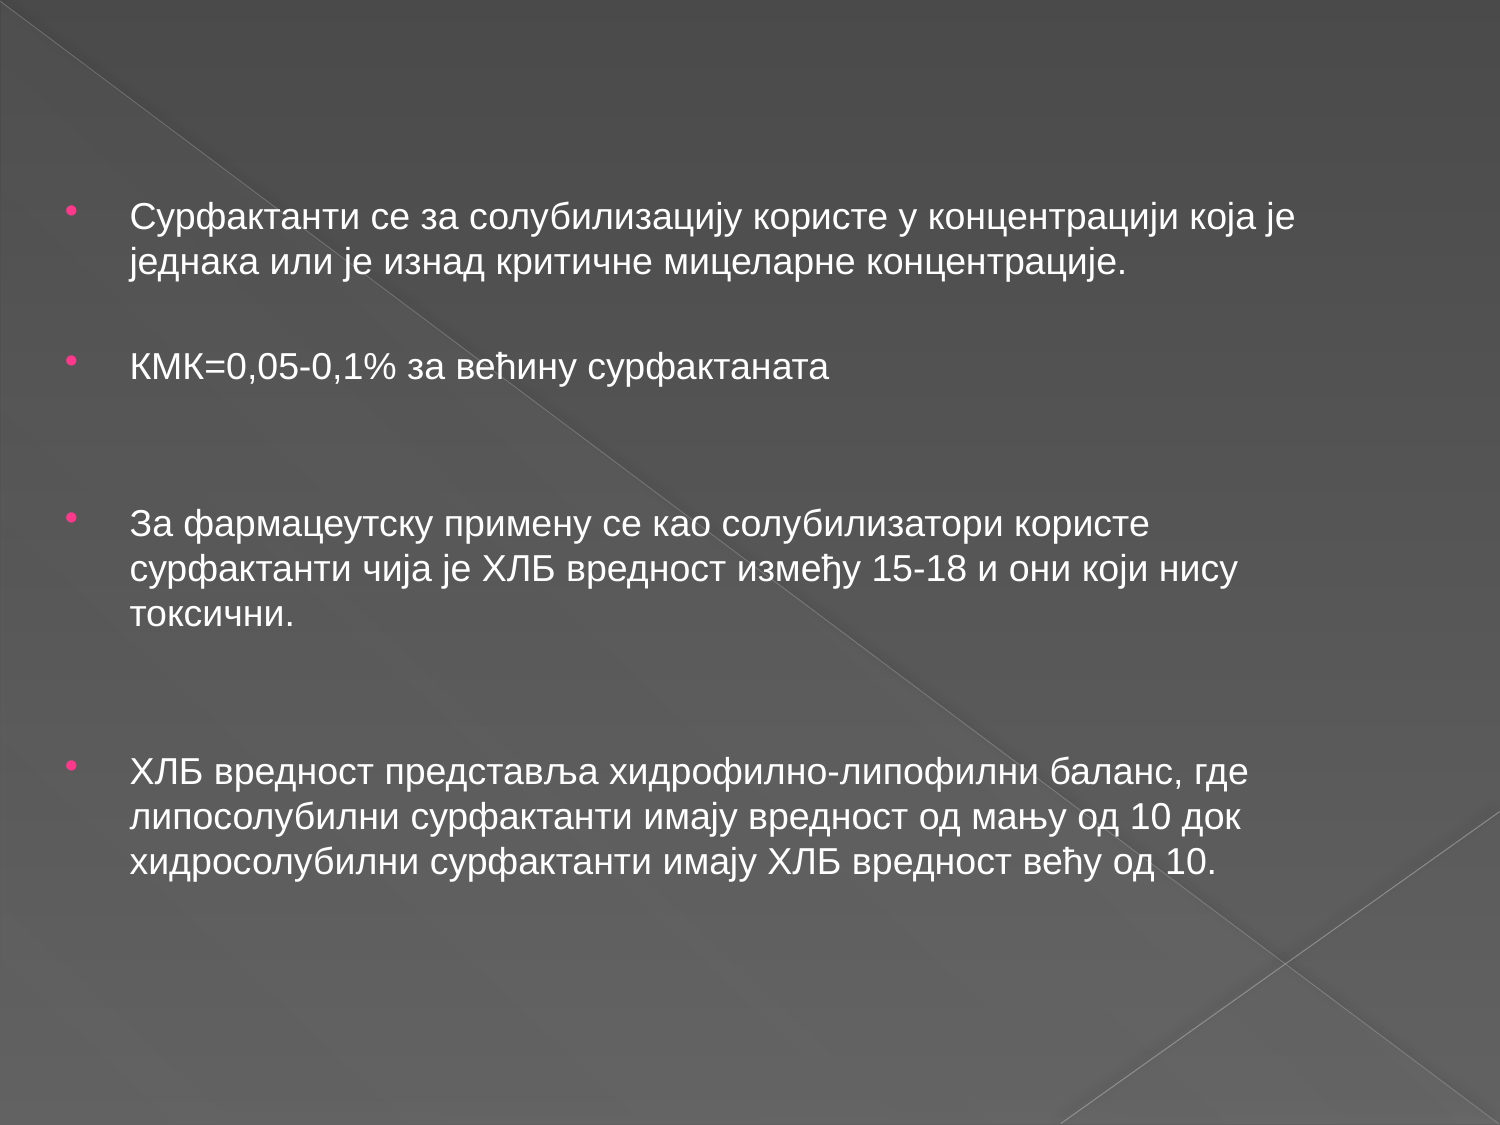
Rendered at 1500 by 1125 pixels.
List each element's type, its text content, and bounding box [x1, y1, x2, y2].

list Сурфактанти се за солубилизацију користе у концентрацији која је једнака или је изнад критичне мицеларне концентрације. КМК=0,05-0,1% за већину сурфактаната За фармацеутску примену се као солубилизатори користе сурфактанти чија је ХЛБ вредност између 15-18 и они који нису токсични. ХЛБ вредност представља хидрофилно-липофилни баланс, где липосолубилни сурфактанти имају вредност од мању од 10 док хидросолубилни сурфактанти имају ХЛБ вредност већу од 10. [41, 184, 1341, 1018]
